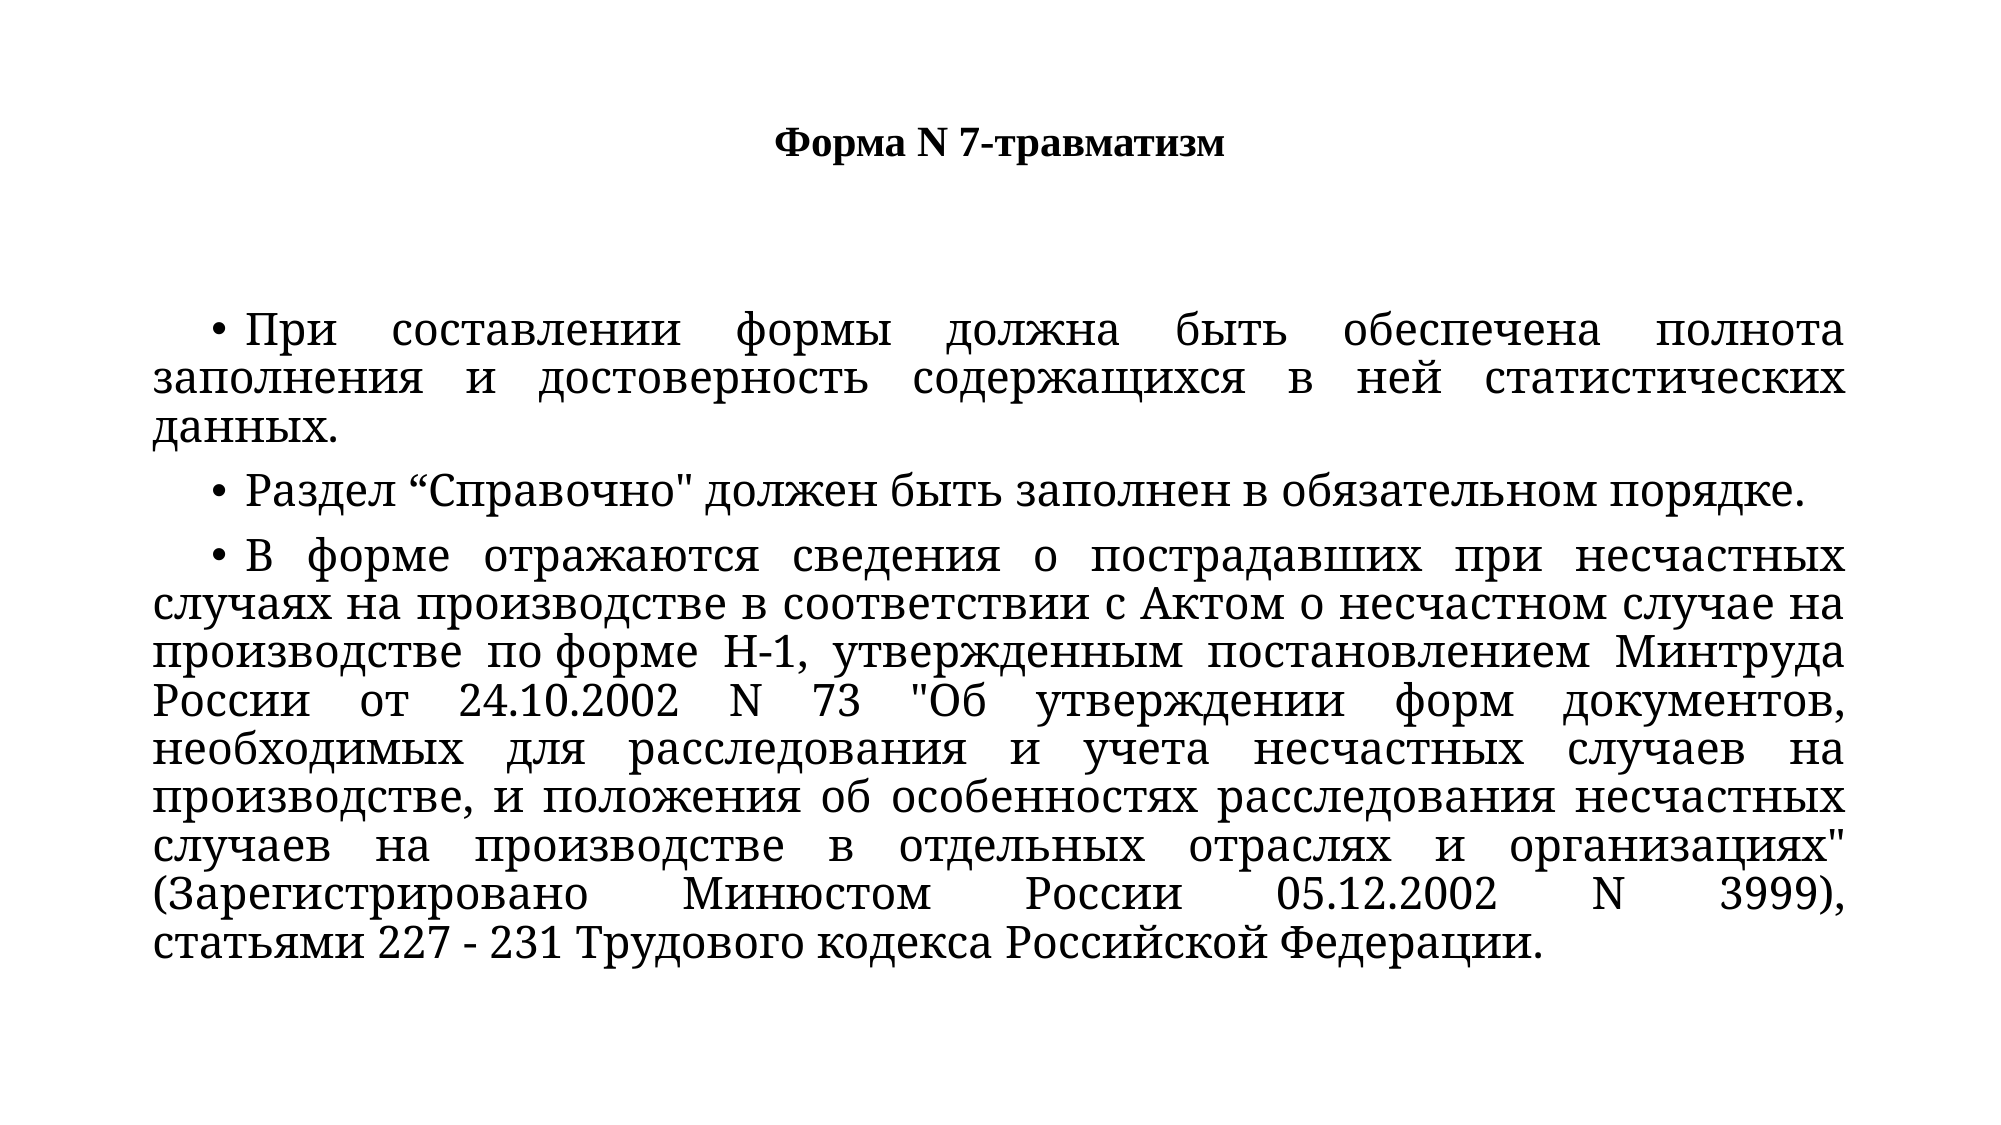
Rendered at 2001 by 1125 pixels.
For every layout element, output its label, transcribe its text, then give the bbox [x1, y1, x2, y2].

title Форма N 7-травматизм [137, 111, 1863, 226]
list При составлении формы должна быть обеспечена полнота заполнения и достоверность содержащихся в ней статистических данных. Раздел “Справочно" должен быть заполнен в обязательном порядке. В форме отражаются сведения о пострадавших при несчастных случаях на производстве в соответствии с Актом о несчастном случае на производстве по форме Н-1, утвержденным постановлением Минтруда России от 24.10.2002 N 73 "Об утверждении форм документов, необходимых для расследования и учета несчастных случаев на производстве, и положения об особенностях расследования несчастных случаев на производстве в отдельных отраслях и организациях" (Зарегистрировано Минюстом России 05.12.2002 N 3999), статьями 227 - 231 Трудового кодекса Российской Федерации. [137, 299, 1863, 1014]
